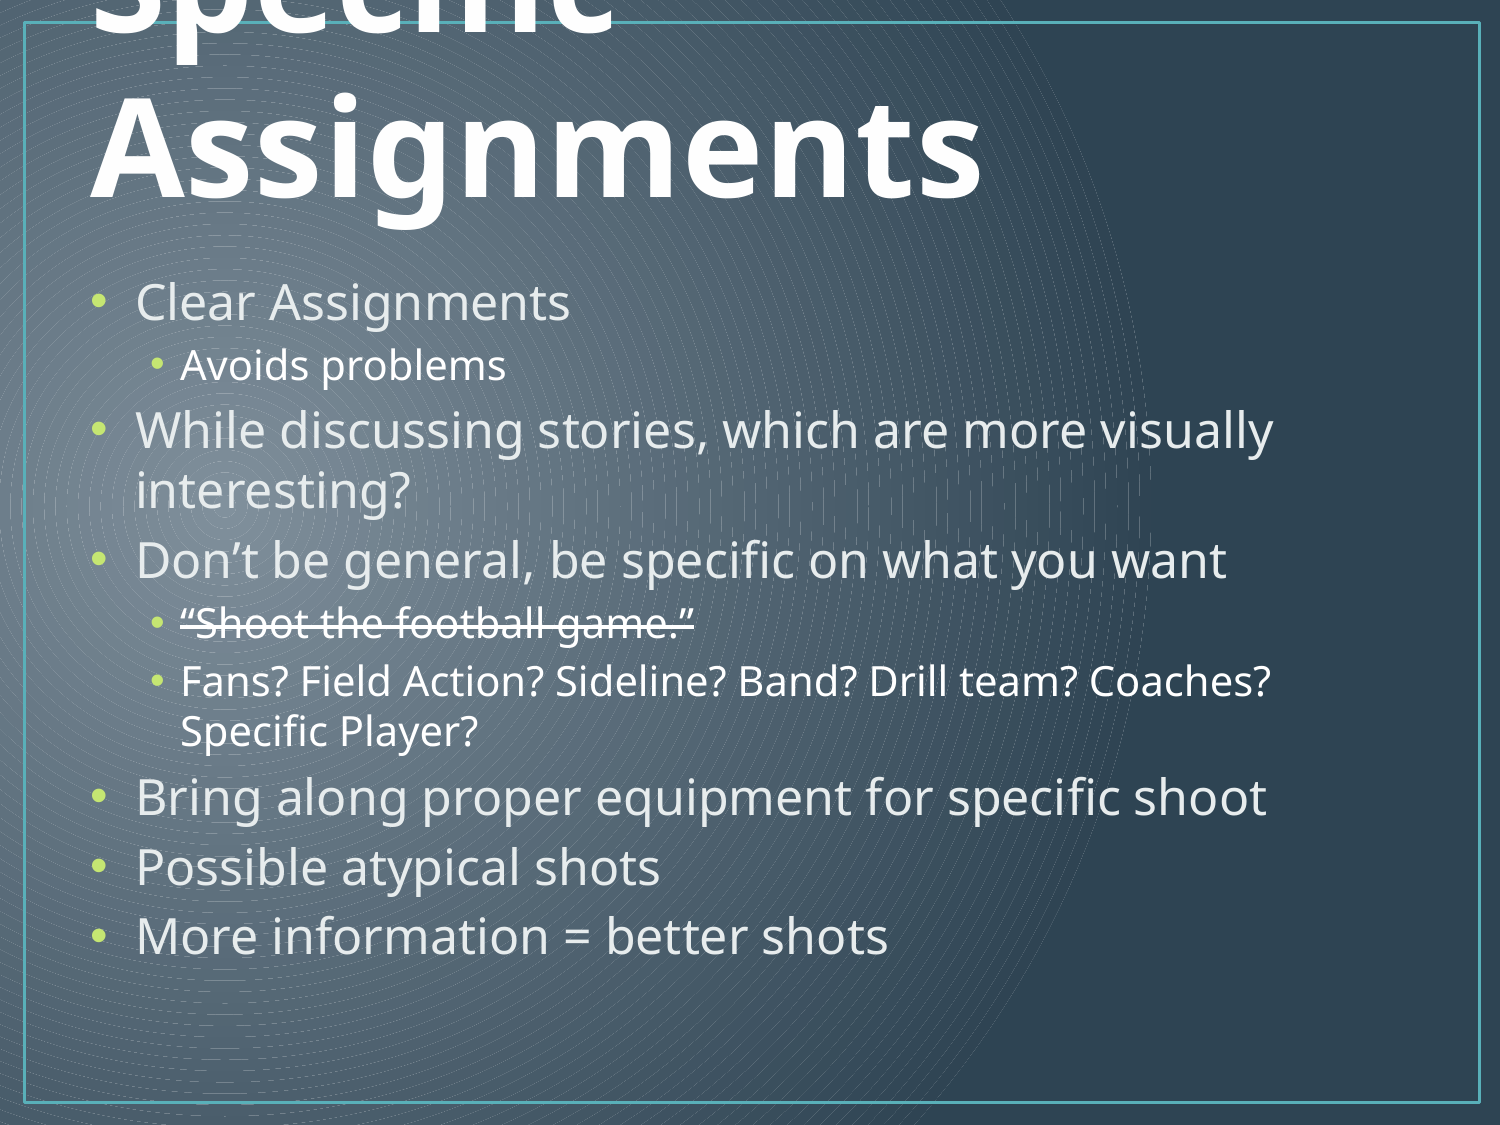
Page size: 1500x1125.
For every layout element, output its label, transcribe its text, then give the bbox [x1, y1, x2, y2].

list Clear Assignments Avoids problems While discussing stories, which are more visually interesting? Don’t be general, be specific on what you want “Shoot the football game.” Fans? Field Action? Sideline? Band? Drill team? Coaches? Specific Player? Bring along proper equipment for specific shoot Possible atypical shots More information = better shots [75, 262, 1425, 1005]
title Specific Assignments [75, 45, 1425, 233]
